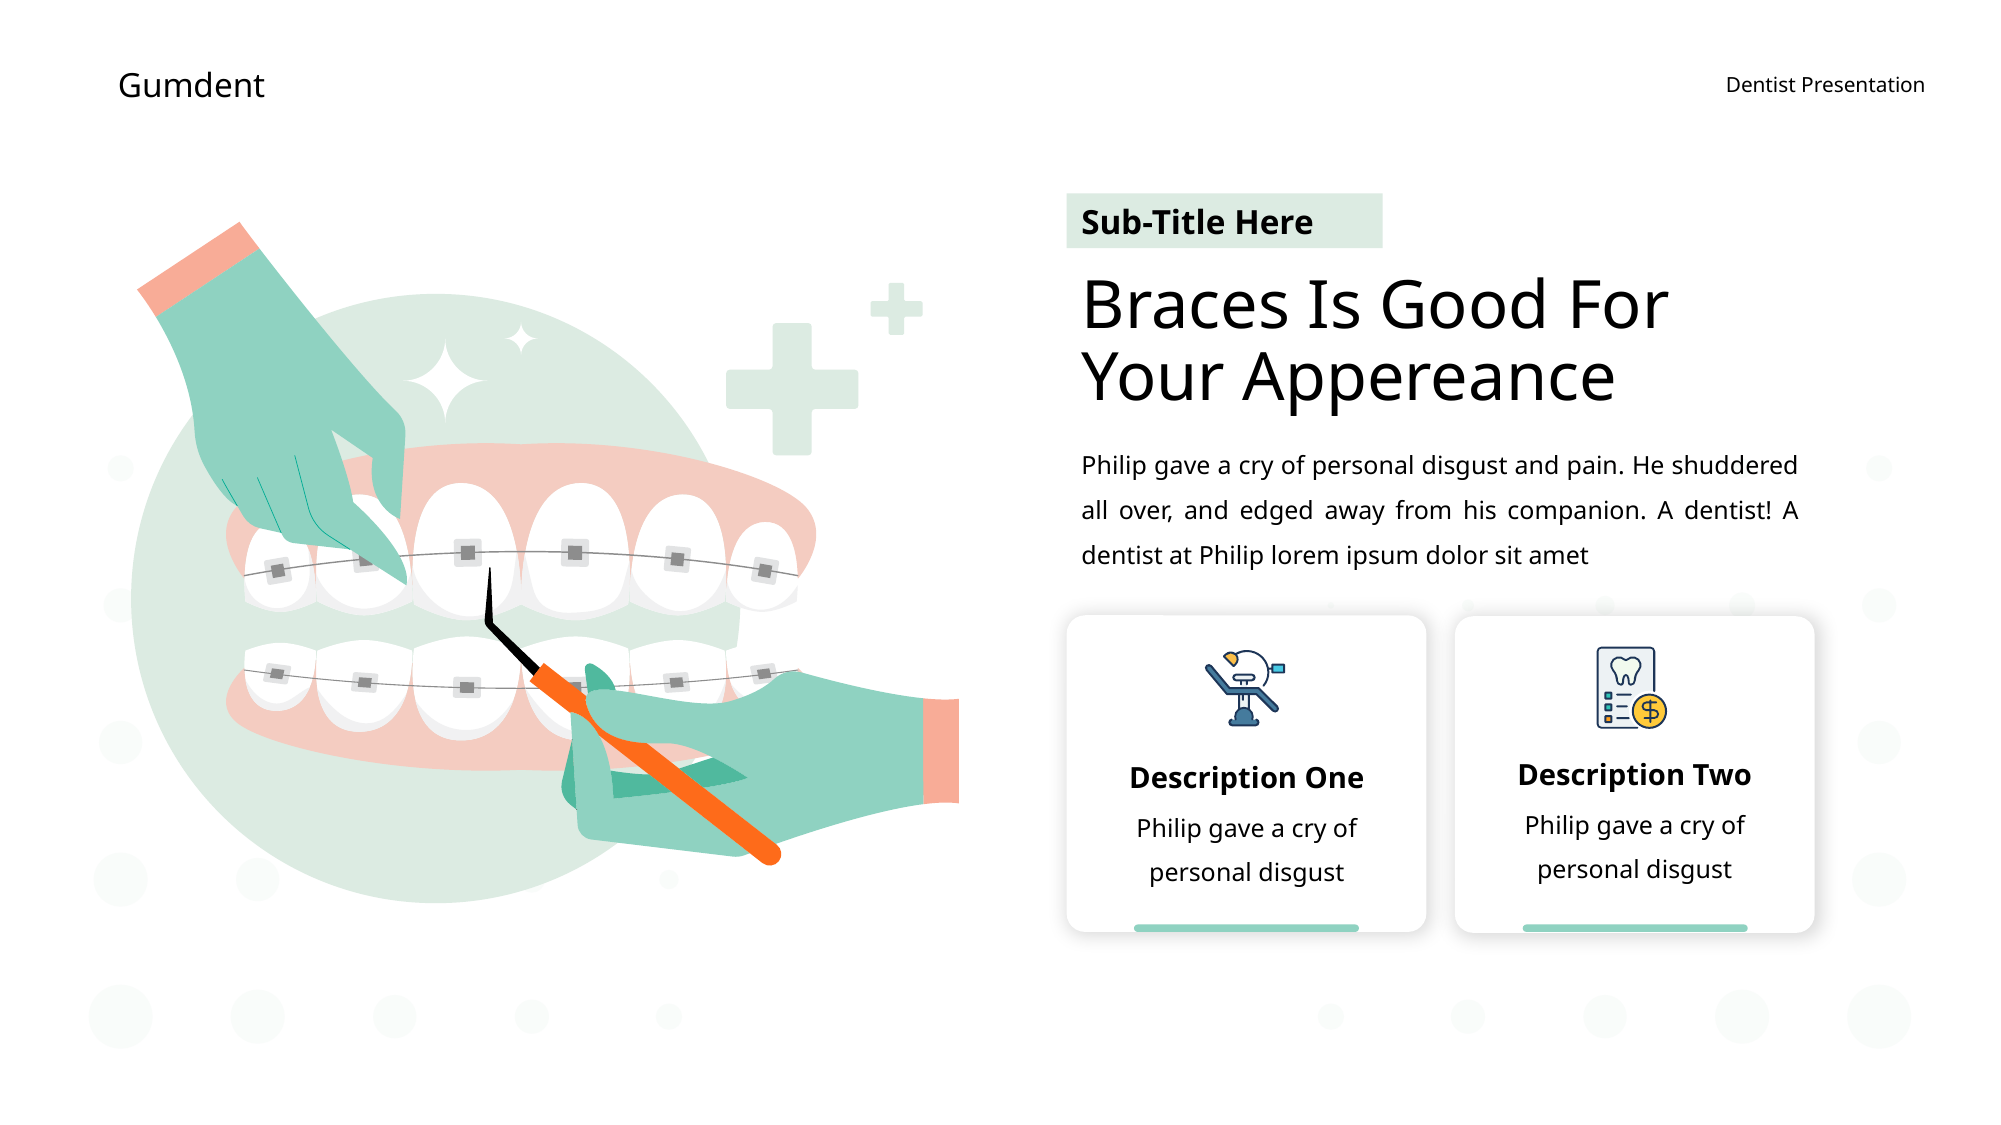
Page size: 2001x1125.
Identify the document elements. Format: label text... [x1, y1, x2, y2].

text_box Philip gave a cry of personal disgust [1091, 802, 1402, 895]
text_box Sub-Title Here [1066, 193, 1383, 249]
text_box Description Two [1479, 748, 1790, 799]
text_box [1454, 616, 1815, 933]
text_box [1596, 646, 1668, 729]
text_box [1066, 615, 1427, 932]
text_box Description One [1091, 751, 1402, 802]
text_box [1522, 924, 1748, 932]
text_box Philip gave a cry of personal disgust and pain. He shuddered all over, and edged away from his companion. A dentist! A dentist at Philip lorem ipsum dolor sit amet [1066, 427, 1815, 577]
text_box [1204, 649, 1286, 727]
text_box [131, 221, 959, 904]
text_box Philip gave a cry of personal disgust [1479, 799, 1790, 892]
title Braces Is Good For Your Appereance [1066, 256, 1815, 427]
text_box [1133, 924, 1359, 932]
